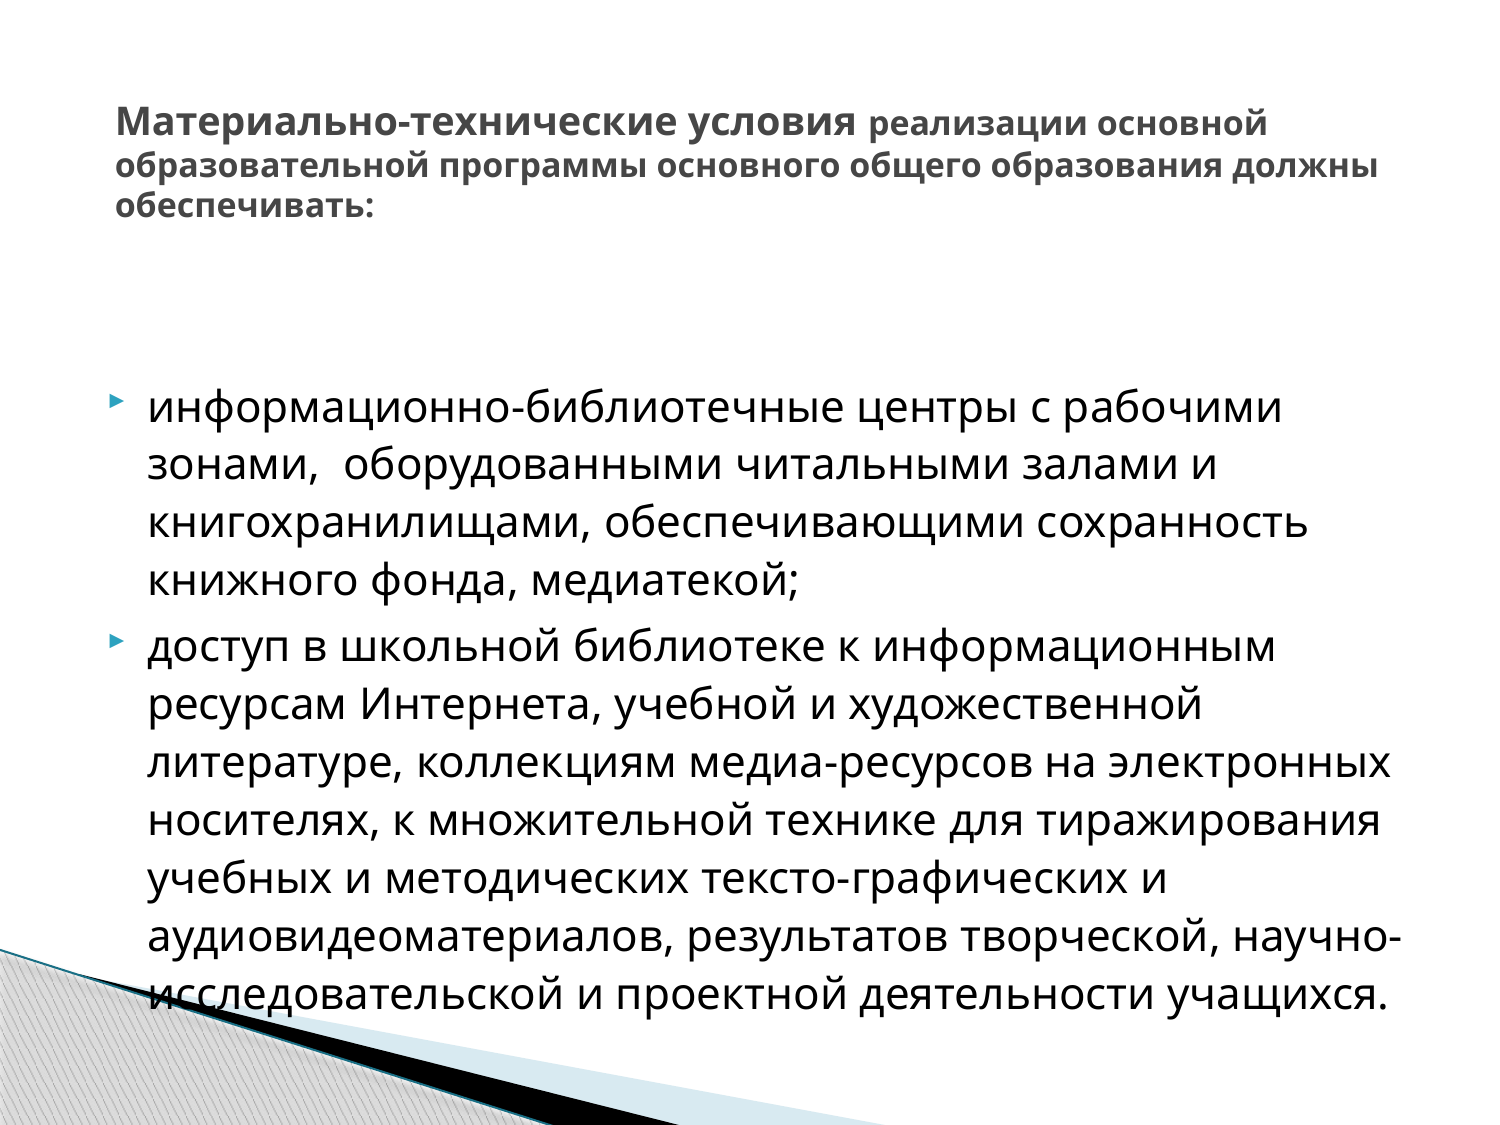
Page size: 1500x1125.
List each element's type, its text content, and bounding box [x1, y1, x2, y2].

title Материально-технические условия реализации основной образовательной программы основного общего образования должны обеспечивать: [99, 87, 1425, 233]
list информационно-библиотечные центры с рабочими зонами, оборудованными читальными залами и книгохранилищами, обеспечивающими сохранность книжного фонда, медиатекой; доступ в школьной библиотеке к информационным ресурсам Интернета, учебной и художественной литературе, коллекциям медиа-ресурсов на электронных носителях, к множительной технике для тиражирования учебных и методических тексто-графических и аудиовидеоматериалов, результатов творческой, научно-исследовательской и проектной деятельности учащихся. [75, 299, 1425, 1050]
